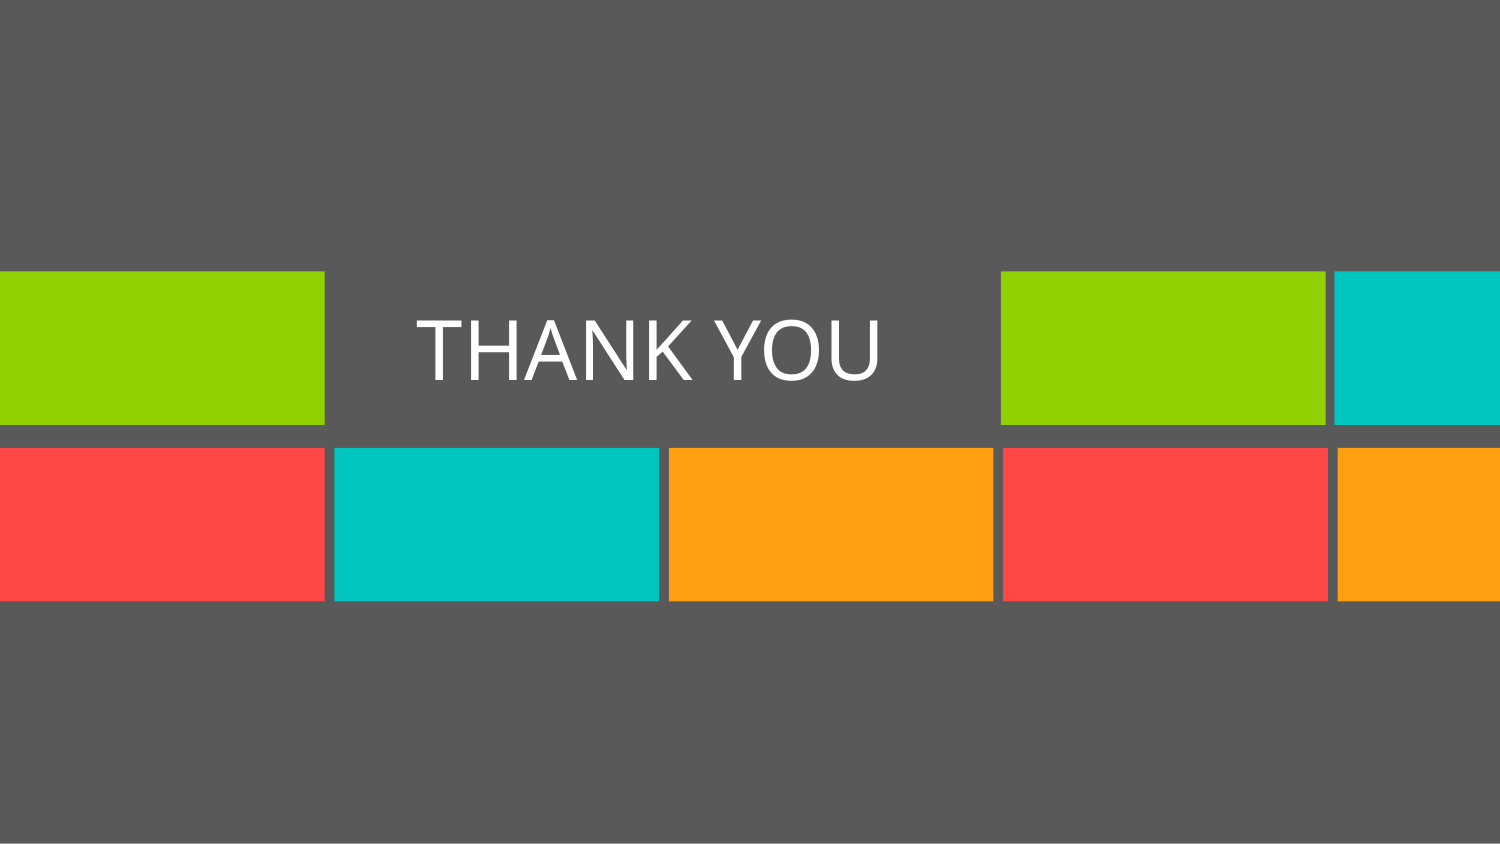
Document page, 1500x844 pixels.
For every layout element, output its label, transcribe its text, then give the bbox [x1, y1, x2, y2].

text_box [1335, 446, 1500, 603]
text_box [1332, 269, 1500, 427]
text_box [667, 446, 996, 603]
text_box [999, 269, 1328, 427]
text_box [0, 269, 327, 427]
text_box [1001, 446, 1330, 603]
text_box [0, 446, 327, 603]
text_box THANK YOU [402, 290, 901, 405]
text_box [332, 446, 661, 603]
